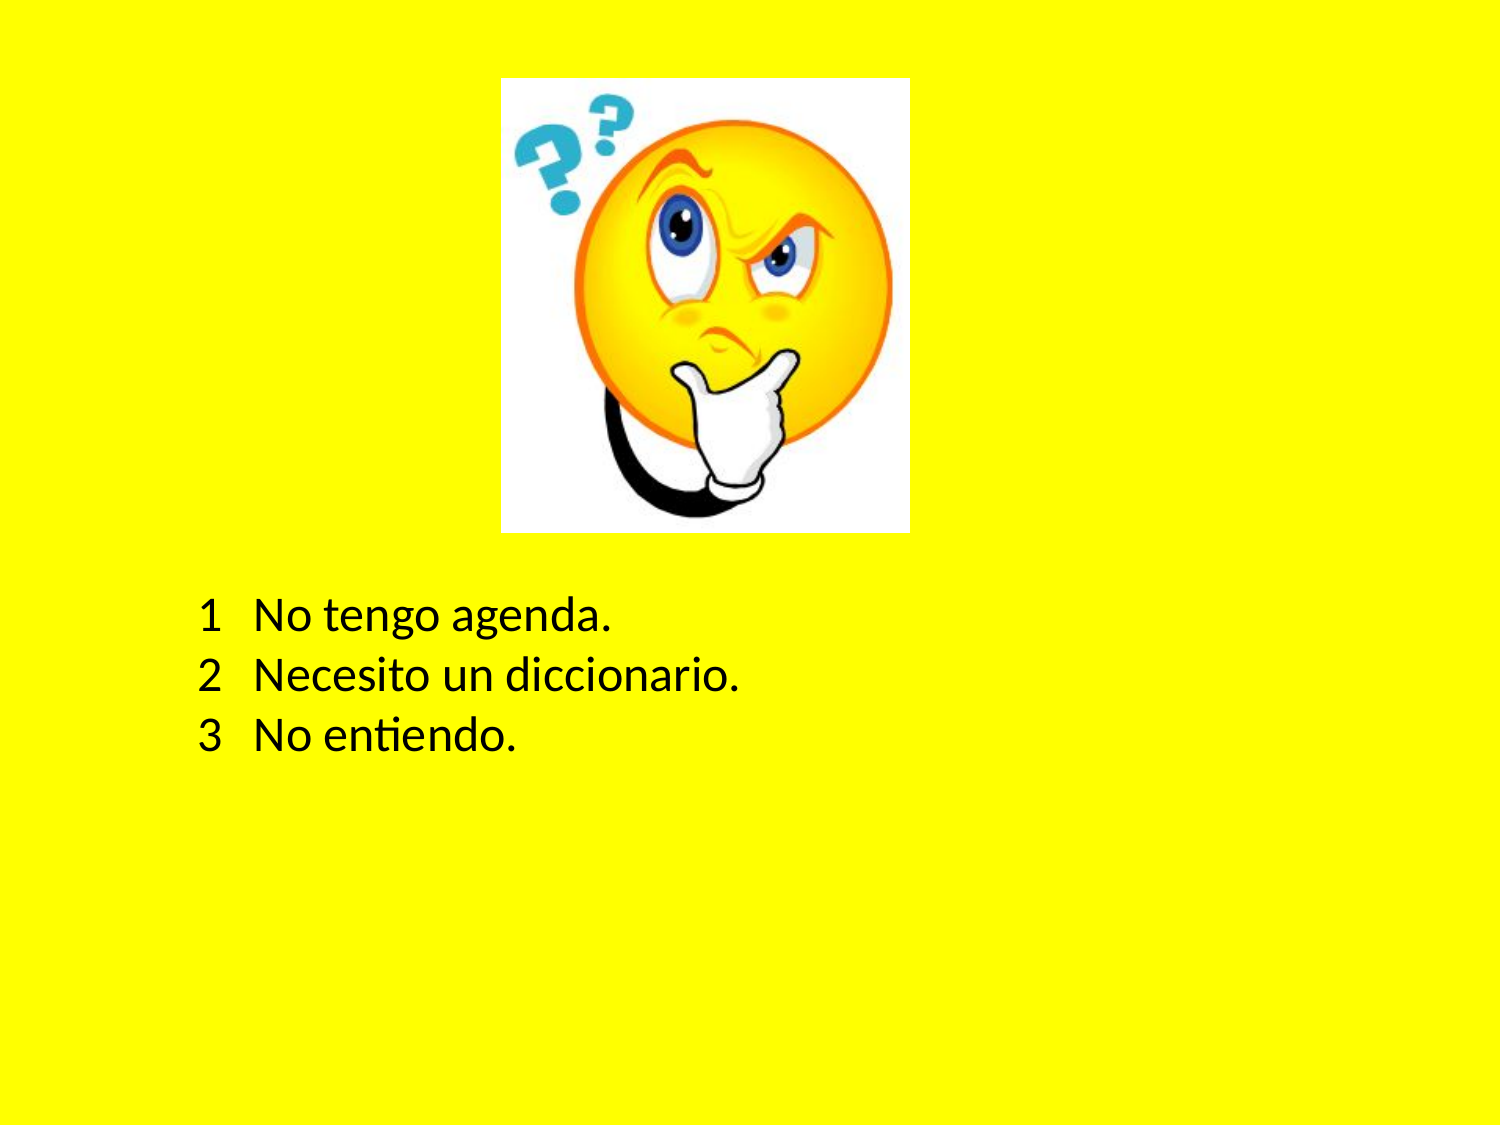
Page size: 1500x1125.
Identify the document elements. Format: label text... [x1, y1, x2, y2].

text_box No tengo agenda. Necesito un diccionario. No entiendo. [182, 574, 1117, 769]
picture [501, 77, 910, 534]
